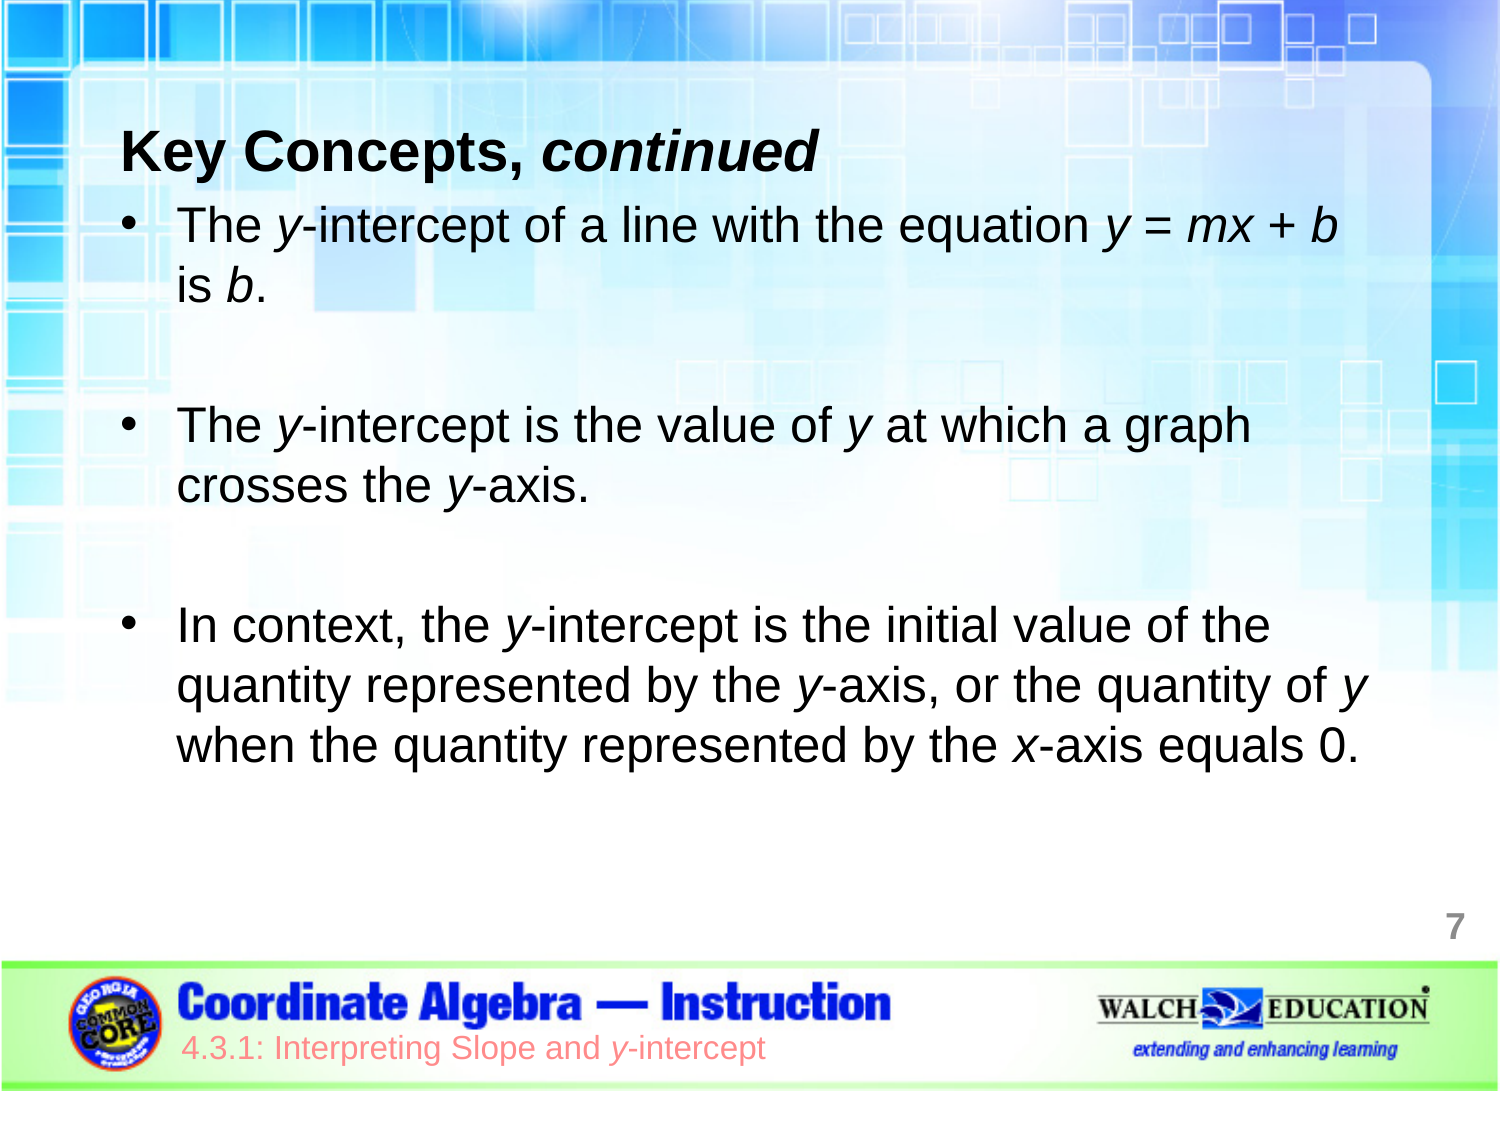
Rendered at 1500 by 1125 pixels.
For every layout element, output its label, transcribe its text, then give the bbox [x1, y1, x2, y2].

footer 4.3.1: Interpreting Slope and y-intercept [166, 1024, 1080, 1069]
subtitle Key Concepts, continued The y-intercept of a line with the equation y = mx + b is b. The y-intercept is the value of y at which a graph crosses the y-axis. In context, the y-intercept is the initial value of the quantity represented by the y-axis, or the quantity of y when the quantity represented by the x-axis equals 0. [105, 105, 1394, 925]
slide_number 7 [1361, 901, 1481, 949]
picture [1, 0, 1500, 1091]
